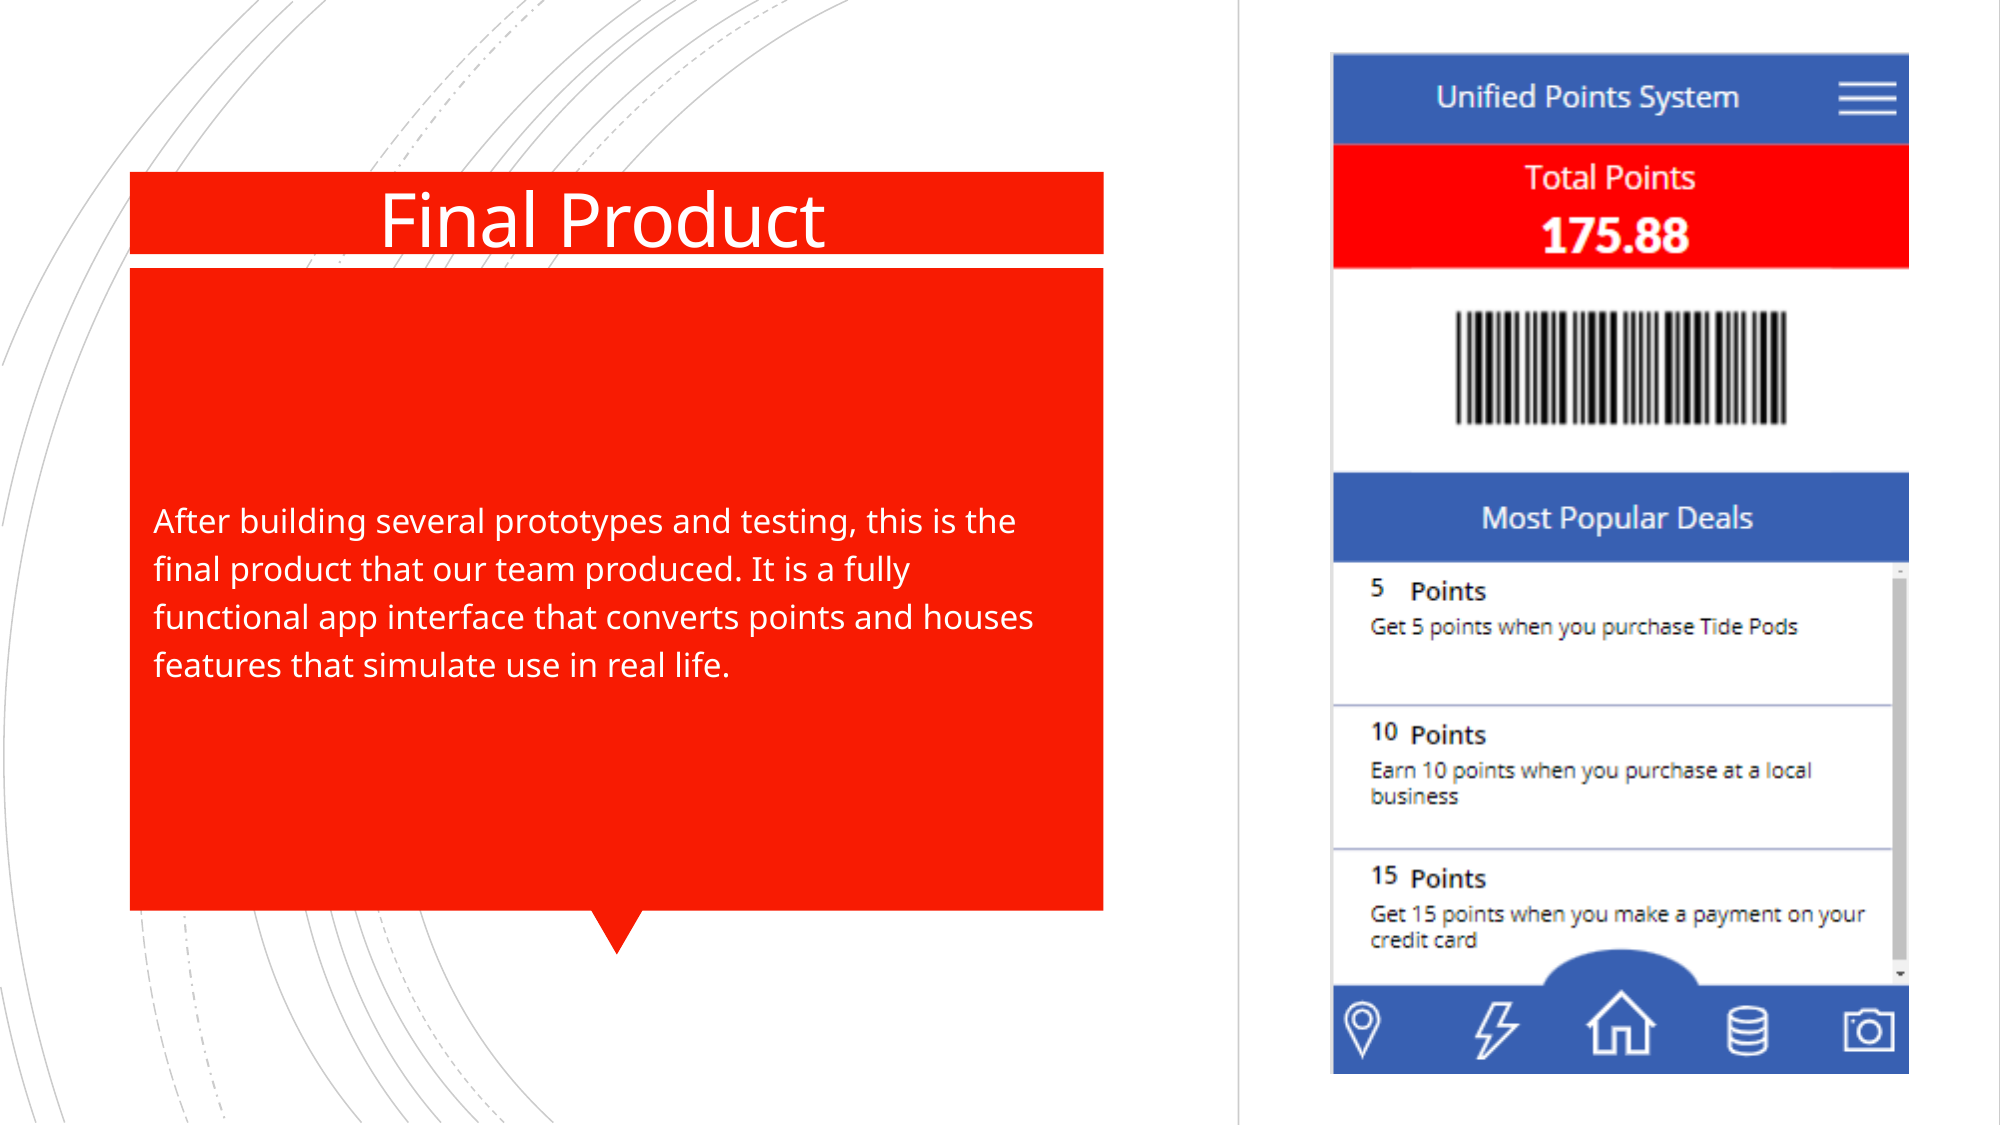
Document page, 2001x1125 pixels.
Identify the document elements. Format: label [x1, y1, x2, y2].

picture [1329, 52, 1909, 1075]
text_box [1996, 0, 2000, 1125]
text_box [0, 0, 1996, 1125]
